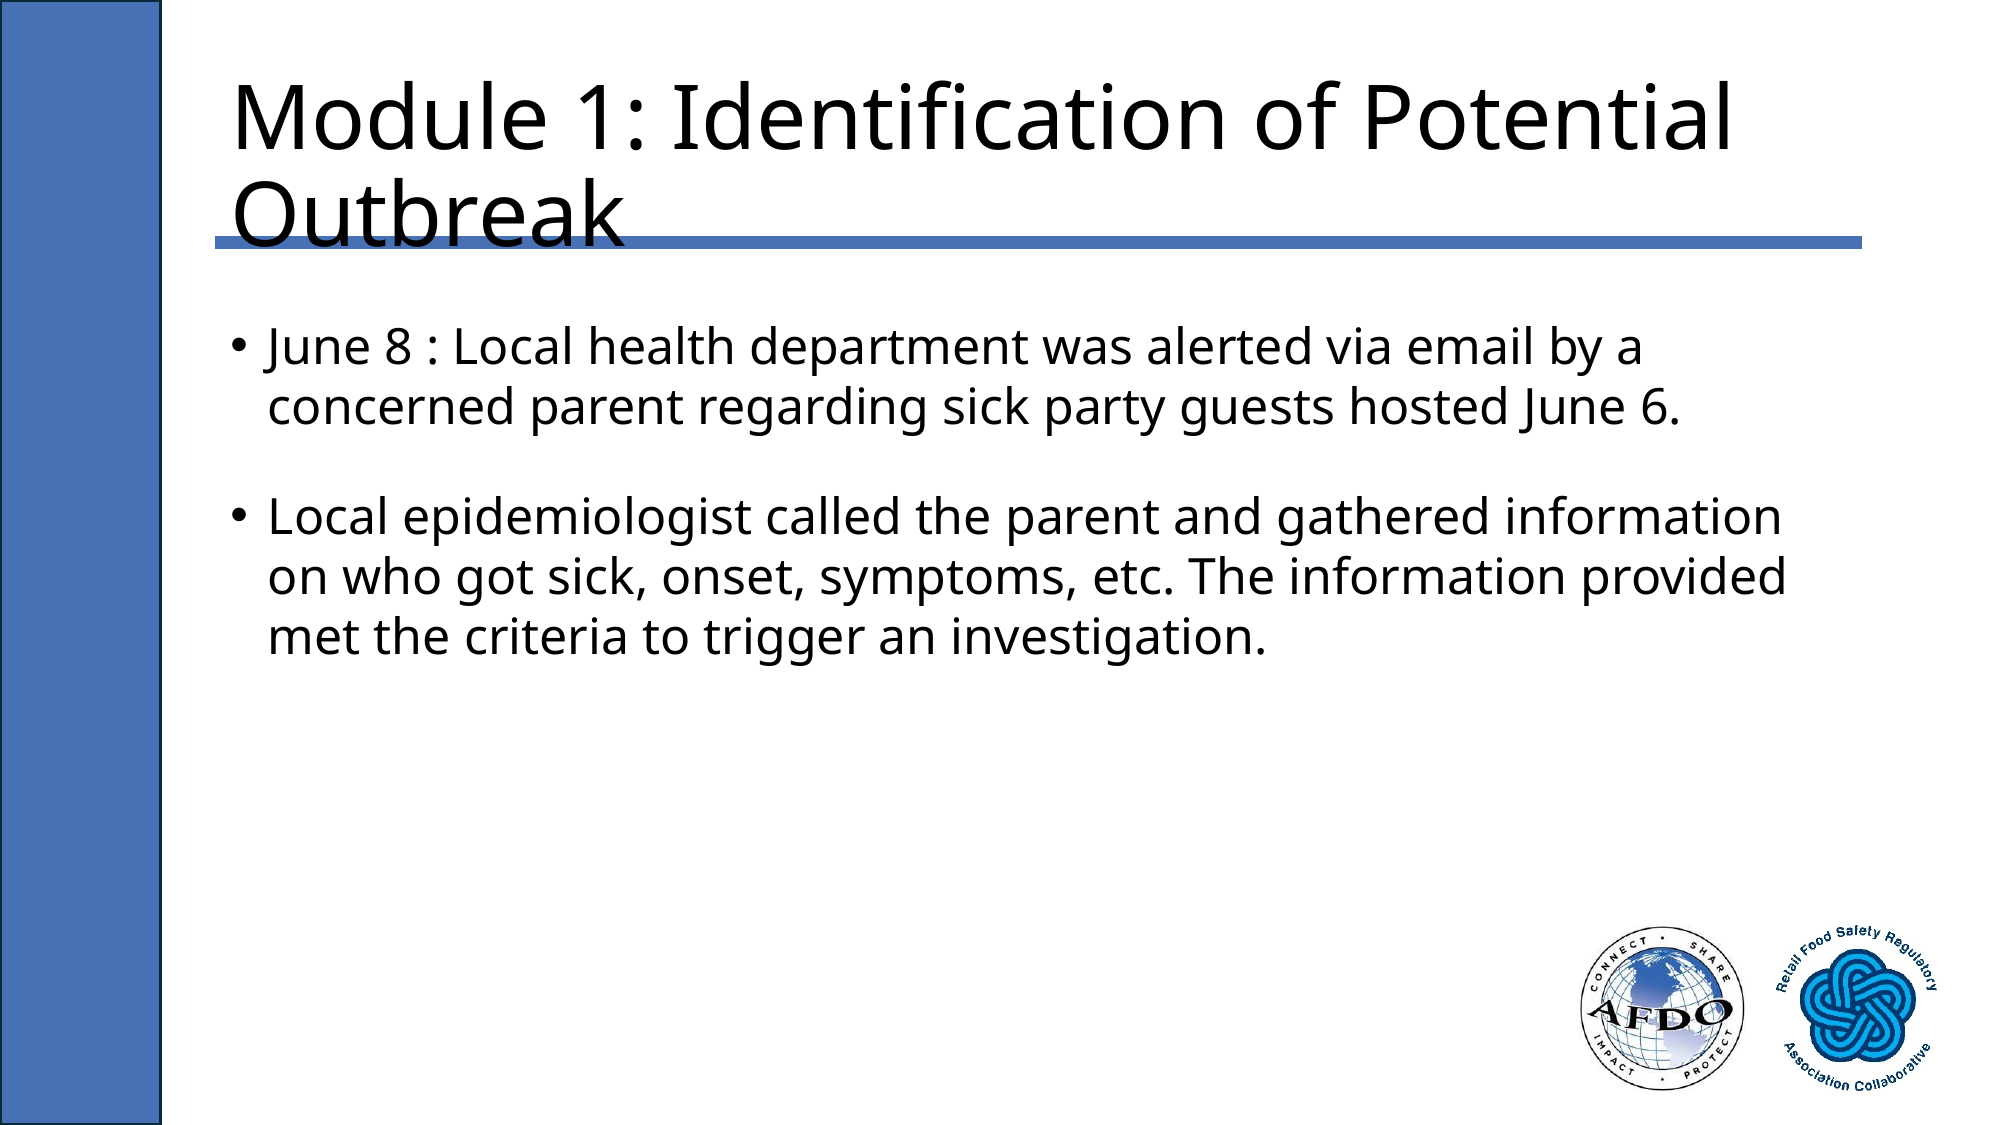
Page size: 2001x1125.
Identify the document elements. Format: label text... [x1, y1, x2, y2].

title Module 1: Identification of Potential Outbreak [215, 111, 1925, 226]
picture [1579, 925, 1745, 1091]
list June 8 : Local health department was alerted via email by a concerned parent regarding sick party guests hosted June 6. Local epidemiologist called the parent and gathered information on who got sick, onset, symptoms, etc. The information provided met the criteria to trigger an investigation. [215, 306, 1863, 787]
picture [1776, 925, 1937, 1091]
